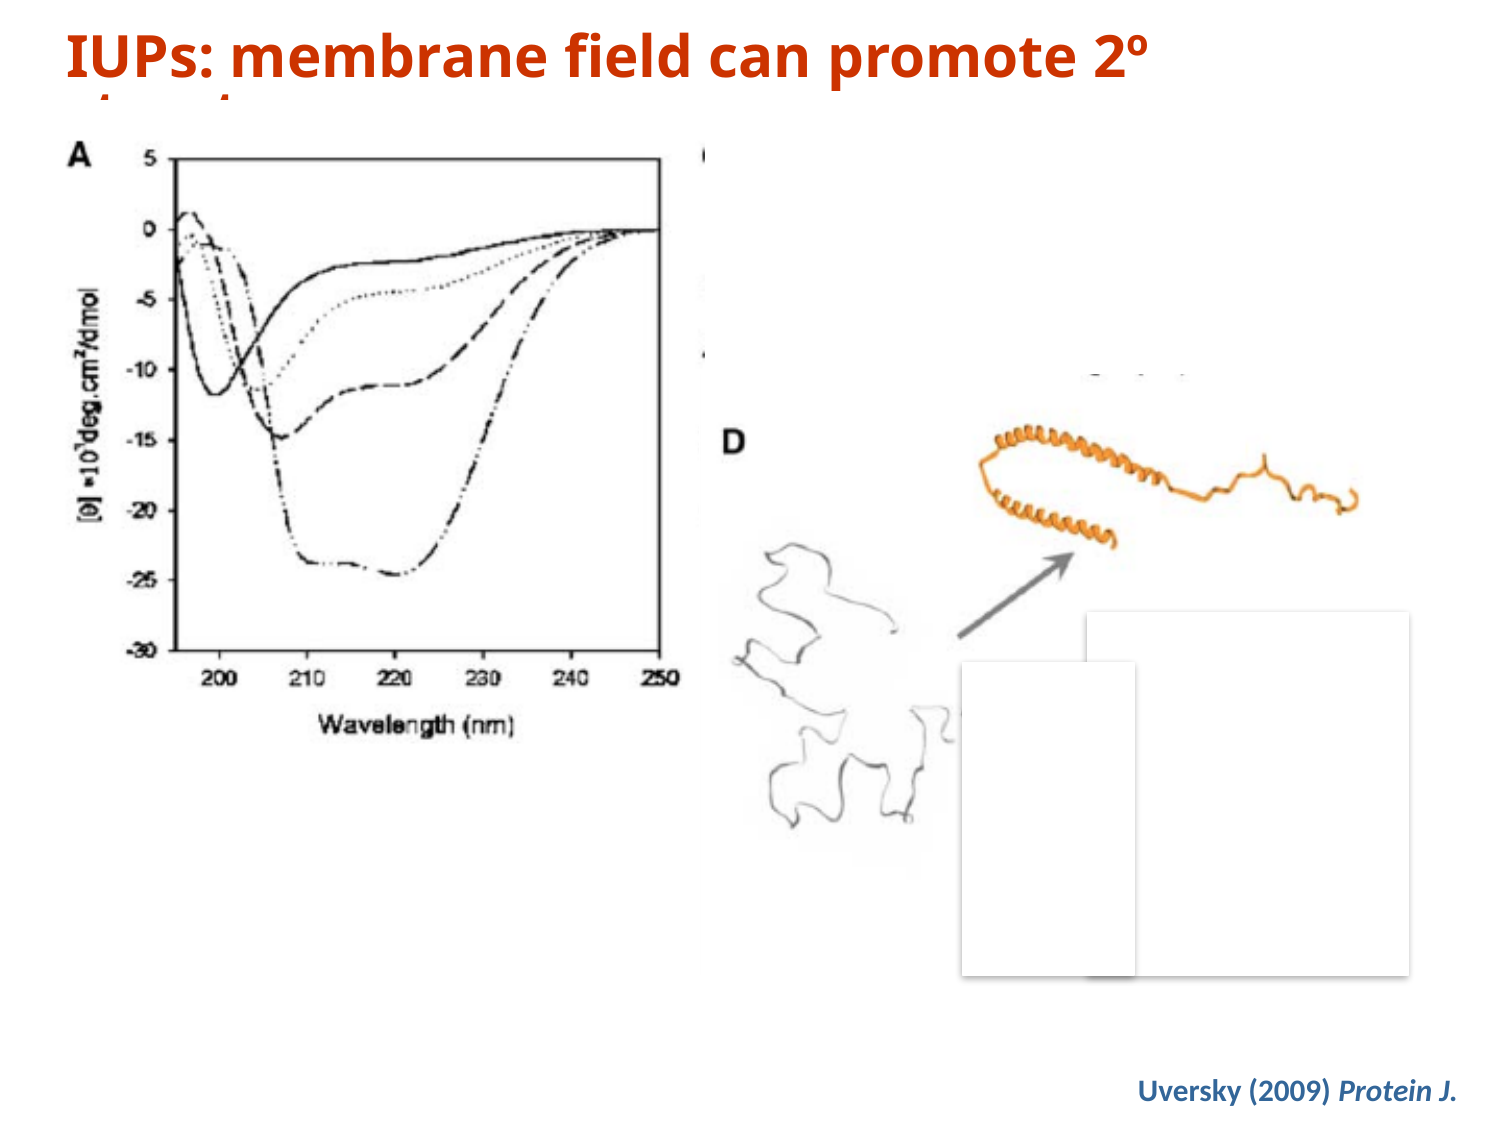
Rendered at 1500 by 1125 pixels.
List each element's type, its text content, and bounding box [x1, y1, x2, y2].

picture [49, 99, 1409, 976]
text_box Uversky (2009) Protein J. [1123, 1062, 1473, 1115]
text_box IUPs: membrane field can promote 2º structure [50, 24, 1438, 153]
